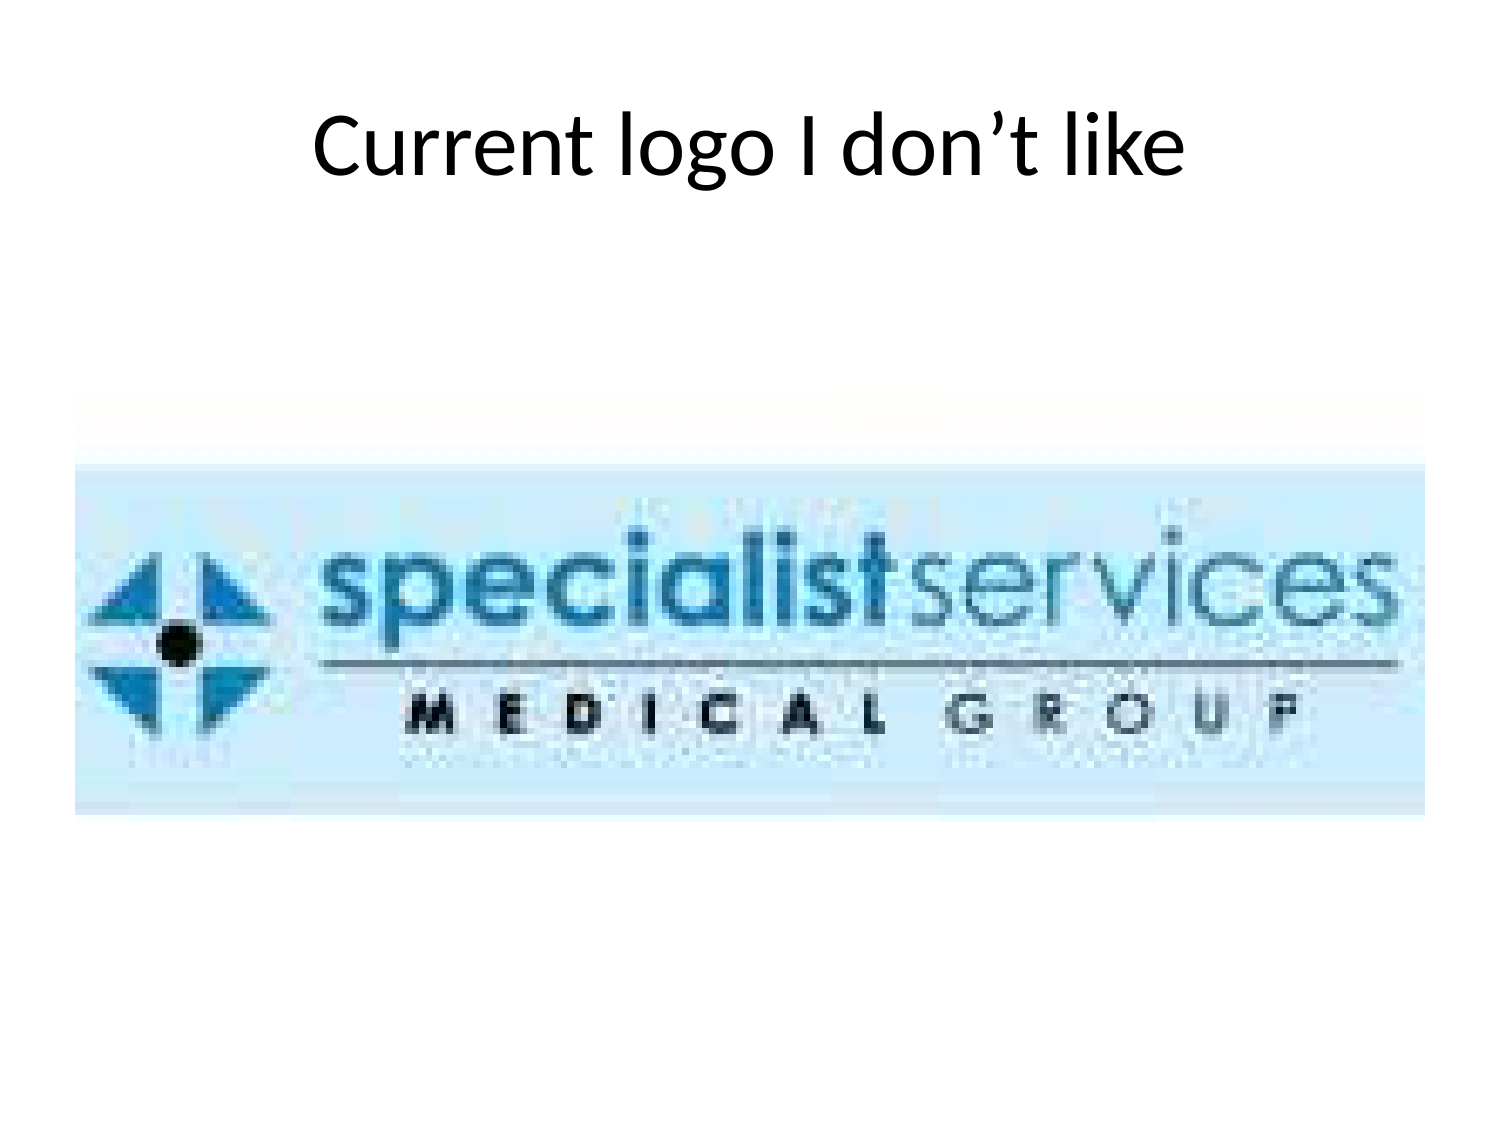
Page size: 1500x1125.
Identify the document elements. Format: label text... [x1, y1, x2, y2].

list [74, 262, 1426, 1006]
title Current logo I don’t like [75, 45, 1425, 233]
